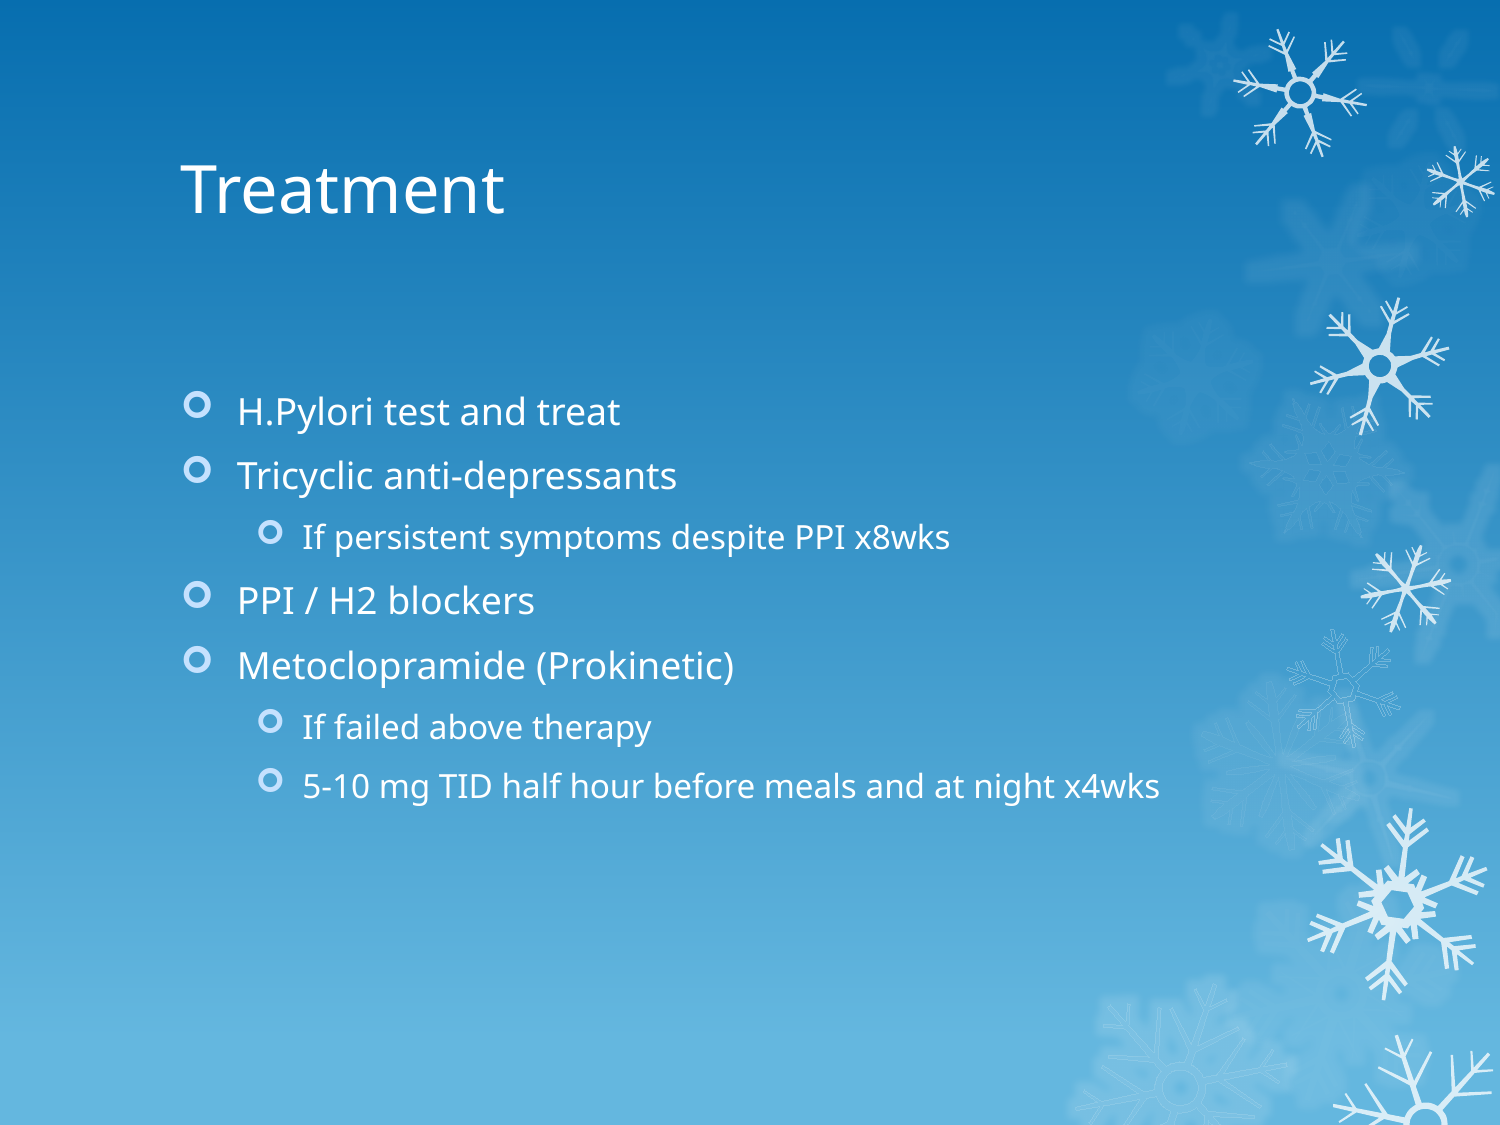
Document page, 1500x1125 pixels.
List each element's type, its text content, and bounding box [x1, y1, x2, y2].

list H.Pylori test and treat Tricyclic anti-depressants If persistent symptoms despite PPI x8wks PPI / H2 blockers Metoclopramide (Prokinetic) If failed above therapy 5-10 mg TID half hour before meals and at night x4wks [165, 296, 1335, 962]
title Treatment [165, 110, 1335, 263]
